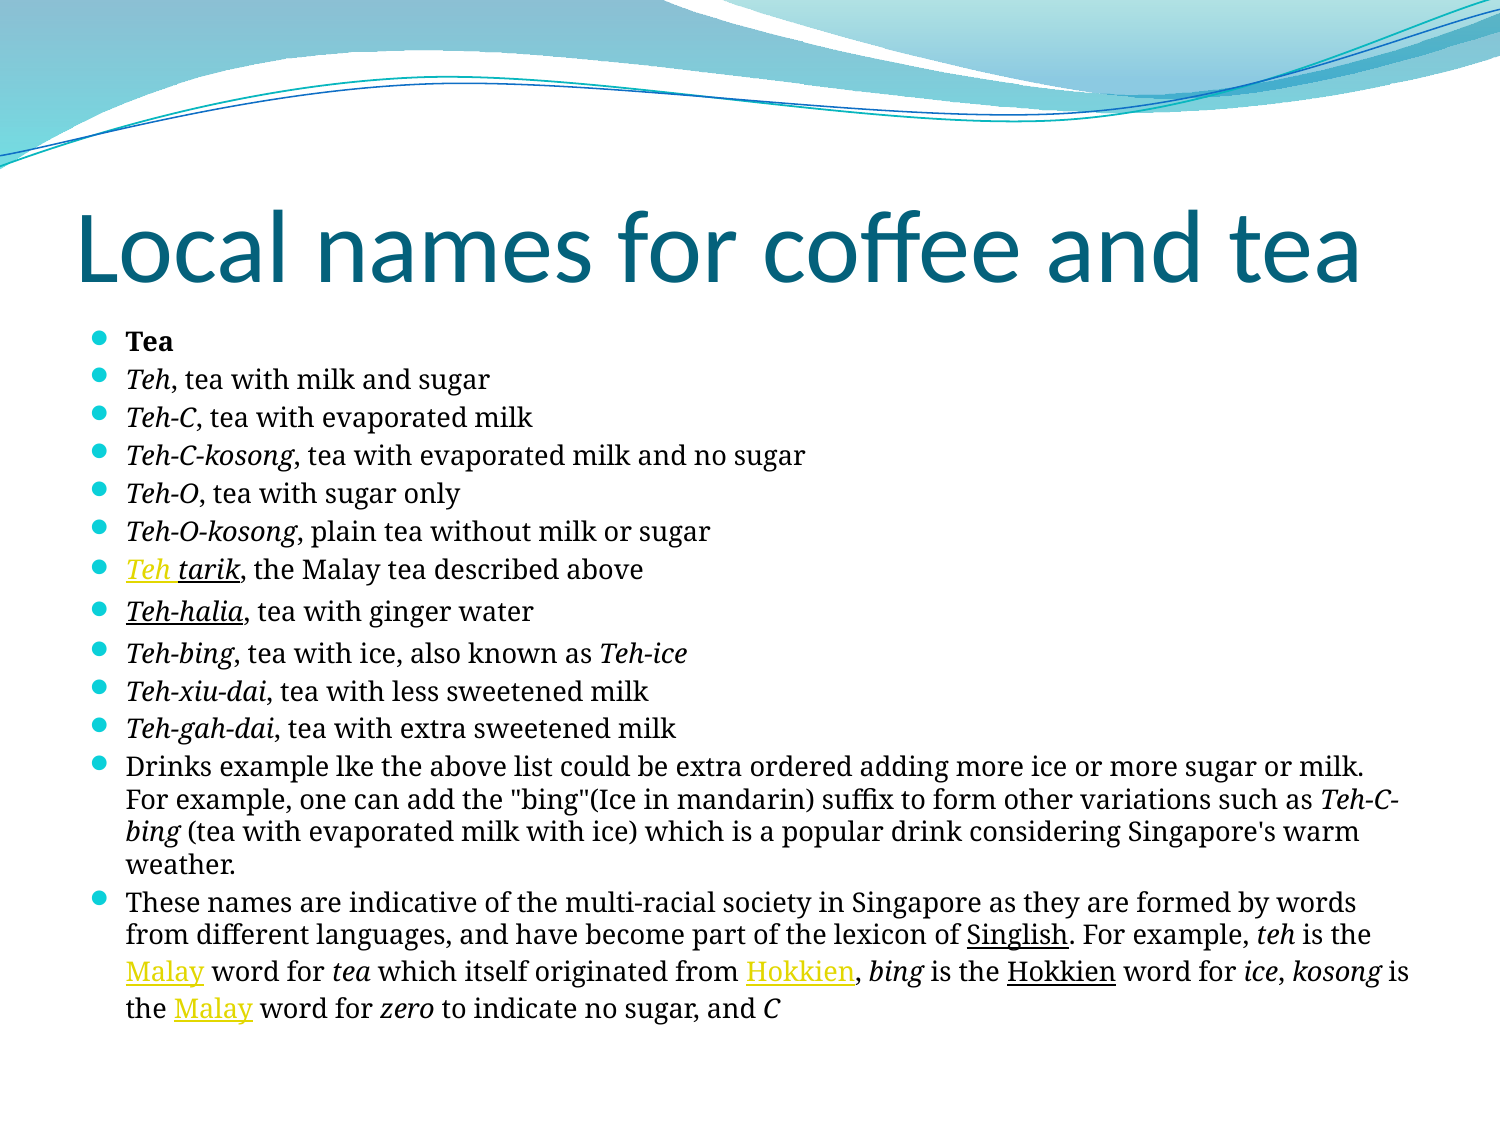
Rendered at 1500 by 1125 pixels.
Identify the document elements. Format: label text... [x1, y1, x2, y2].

list Tea Teh, tea with milk and sugar Teh-C, tea with evaporated milk Teh-C-kosong, tea with evaporated milk and no sugar Teh-O, tea with sugar only Teh-O-kosong, plain tea without milk or sugar Teh tarik, the Malay tea described above Teh-halia, tea with ginger water Teh-bing, tea with ice, also known as Teh-ice Teh-xiu-dai, tea with less sweetened milk Teh-gah-dai, tea with extra sweetened milk Drinks example lke the above list could be extra ordered adding more ice or more sugar or milk. For example, one can add the "bing"(Ice in mandarin) suffix to form other variations such as Teh-C-bing (tea with evaporated milk with ice) which is a popular drink considering Singapore's warm weather. These names are indicative of the multi-racial society in Singapore as they are formed by words from different languages, and have become part of the lexicon of Singlish. For example, teh is the Malay word for tea which itself originated from Hokkien, bing is the Hokkien word for ice, kosong is the Malay word for zero to indicate no sugar, and C [75, 317, 1425, 1038]
title Local names for coffee and tea [75, 115, 1425, 303]
